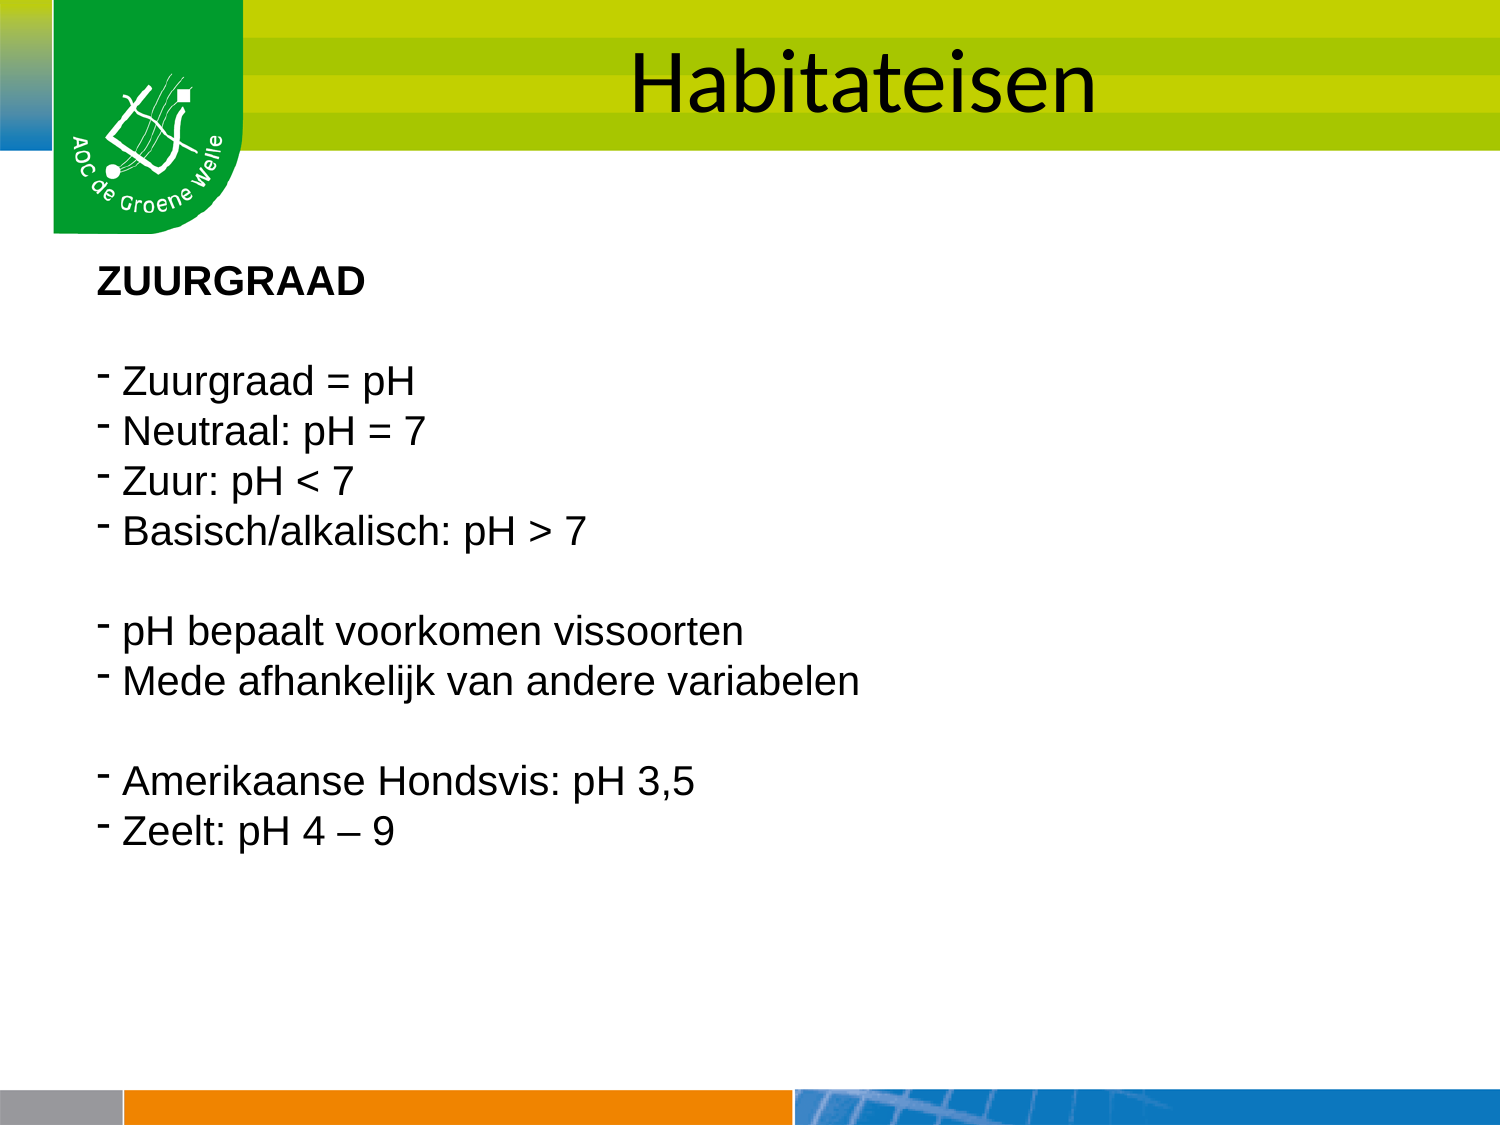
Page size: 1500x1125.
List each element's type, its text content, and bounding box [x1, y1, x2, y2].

text_box Habitateisen [0, 0, 1500, 153]
text_box ZUURGRAAD Zuurgraad = pH Neutraal: pH = 7 Zuur: pH < 7 Basisch/alkalisch: pH > 7 pH bepaalt voorkomen vissoorten Mede afhankelijk van andere variabelen Amerikaanse Hondsvis: pH 3,5 Zeelt: pH 4 – 9 [81, 246, 1407, 912]
picture [0, 153, 1500, 1125]
